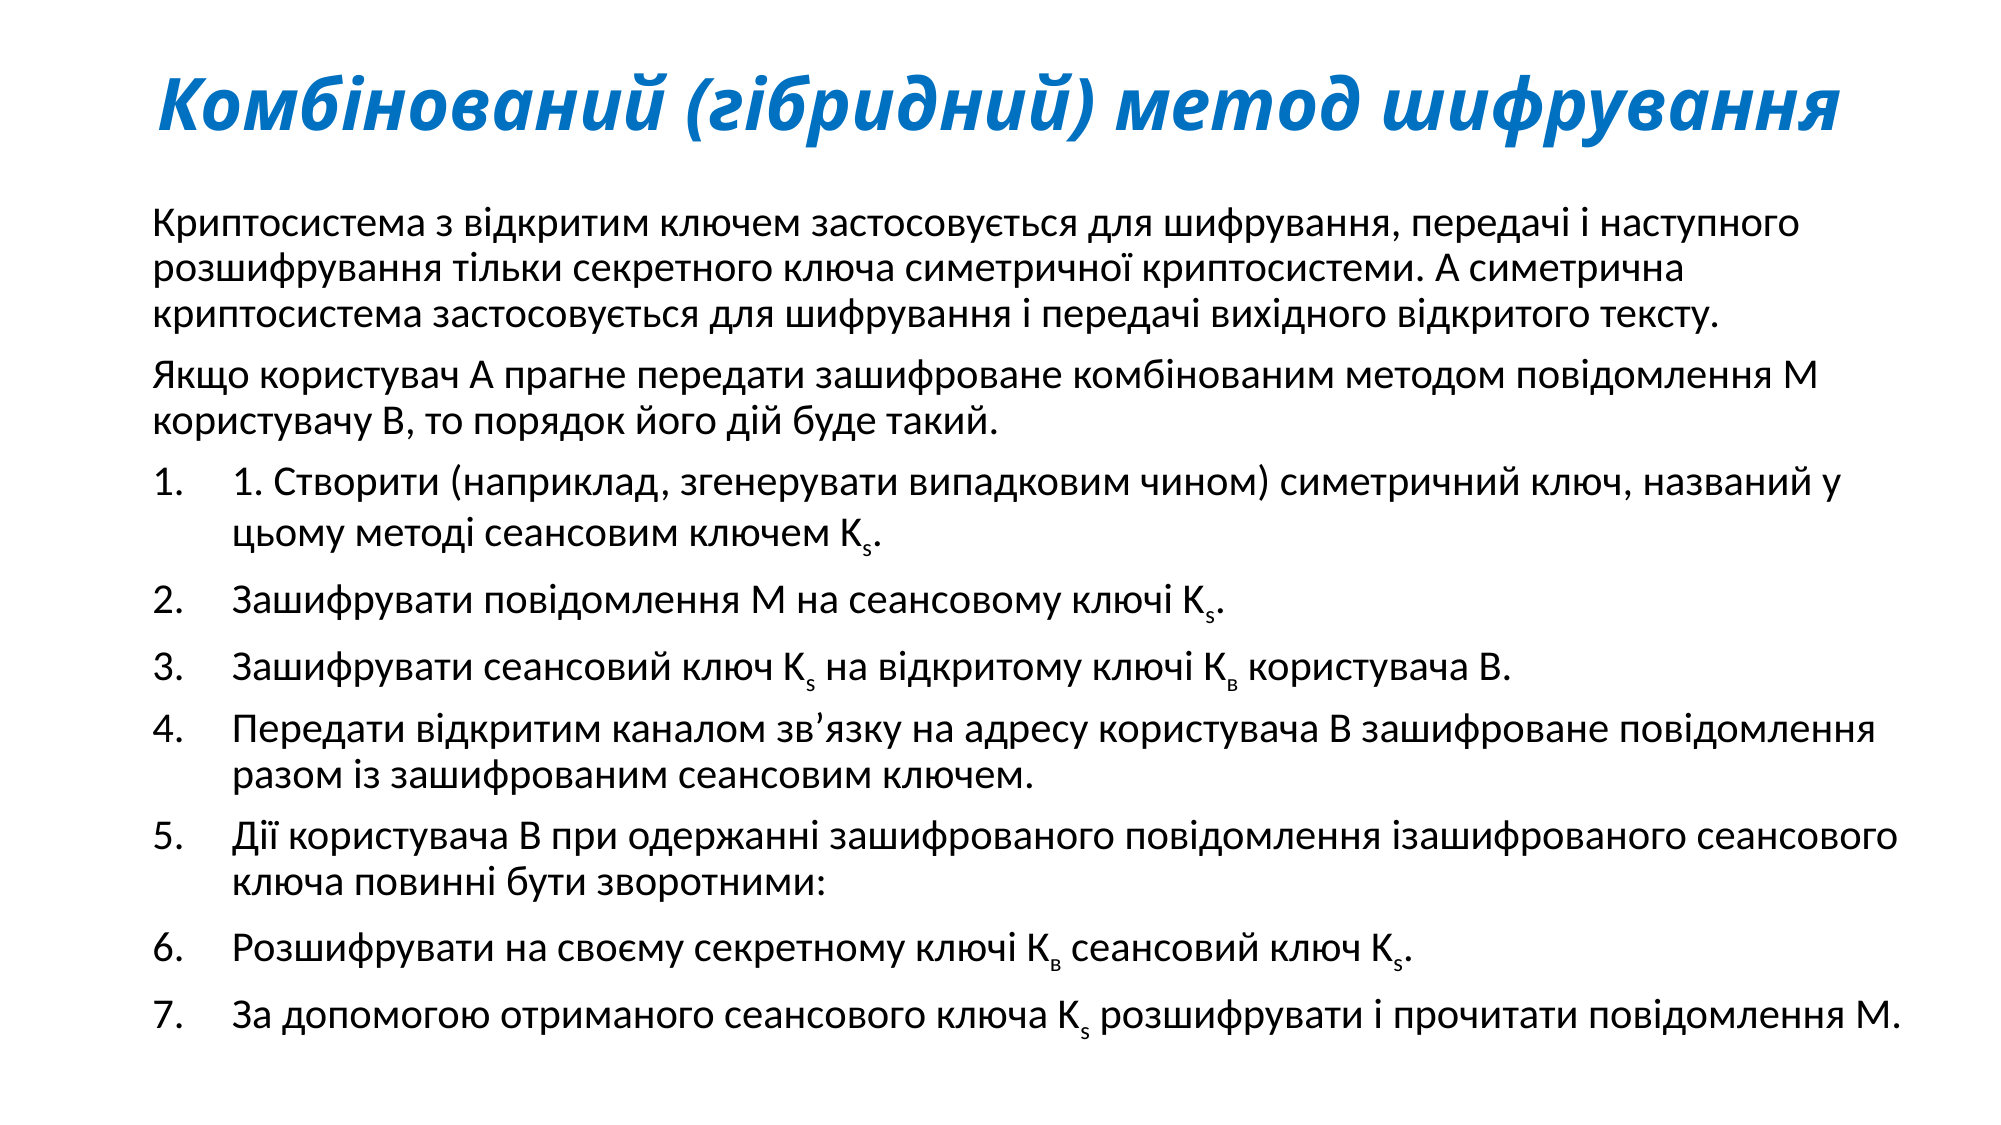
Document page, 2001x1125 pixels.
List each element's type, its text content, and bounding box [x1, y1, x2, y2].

list Криптосистема з відкритим ключем застосовується для шифрування, передачі і наступного розшифрування тільки секретного ключа симетричної криптосистеми. А симетрична криптосистема застосовується для шифрування і передачі вихідного відкритого тексту. Якщо користувач А прагне передати зашифроване комбінованим методом повідомлення М користувачу В, то порядок його дій буде такий. 1. Створити (наприклад, згенерувати випадковим чином) симетричний ключ, названий у цьому методі сеансовим ключем Ks. Зашифрувати повідомлення М на сеансовому ключі Ks. Зашифрувати сеансовий ключ Ks на відкритому ключі Кв користувача В. Передати відкритим каналом зв’язку на адресу користувача В зашифроване повідомлення разом із зашифрованим сеансовим ключем. Дії користувача В при одержанні зашифрованого повідомлення ізашифрованого сеансового ключа повинні бути зворотними: Розшифрувати на своєму секретному ключі Кв сеансовий ключ Ks. За допомогою отриманого сеансового ключа Ks розшифрувати і прочитати повідомлення М. [137, 191, 1931, 1057]
title Комбінований (гібридний) метод шифрування [137, 59, 1863, 155]
